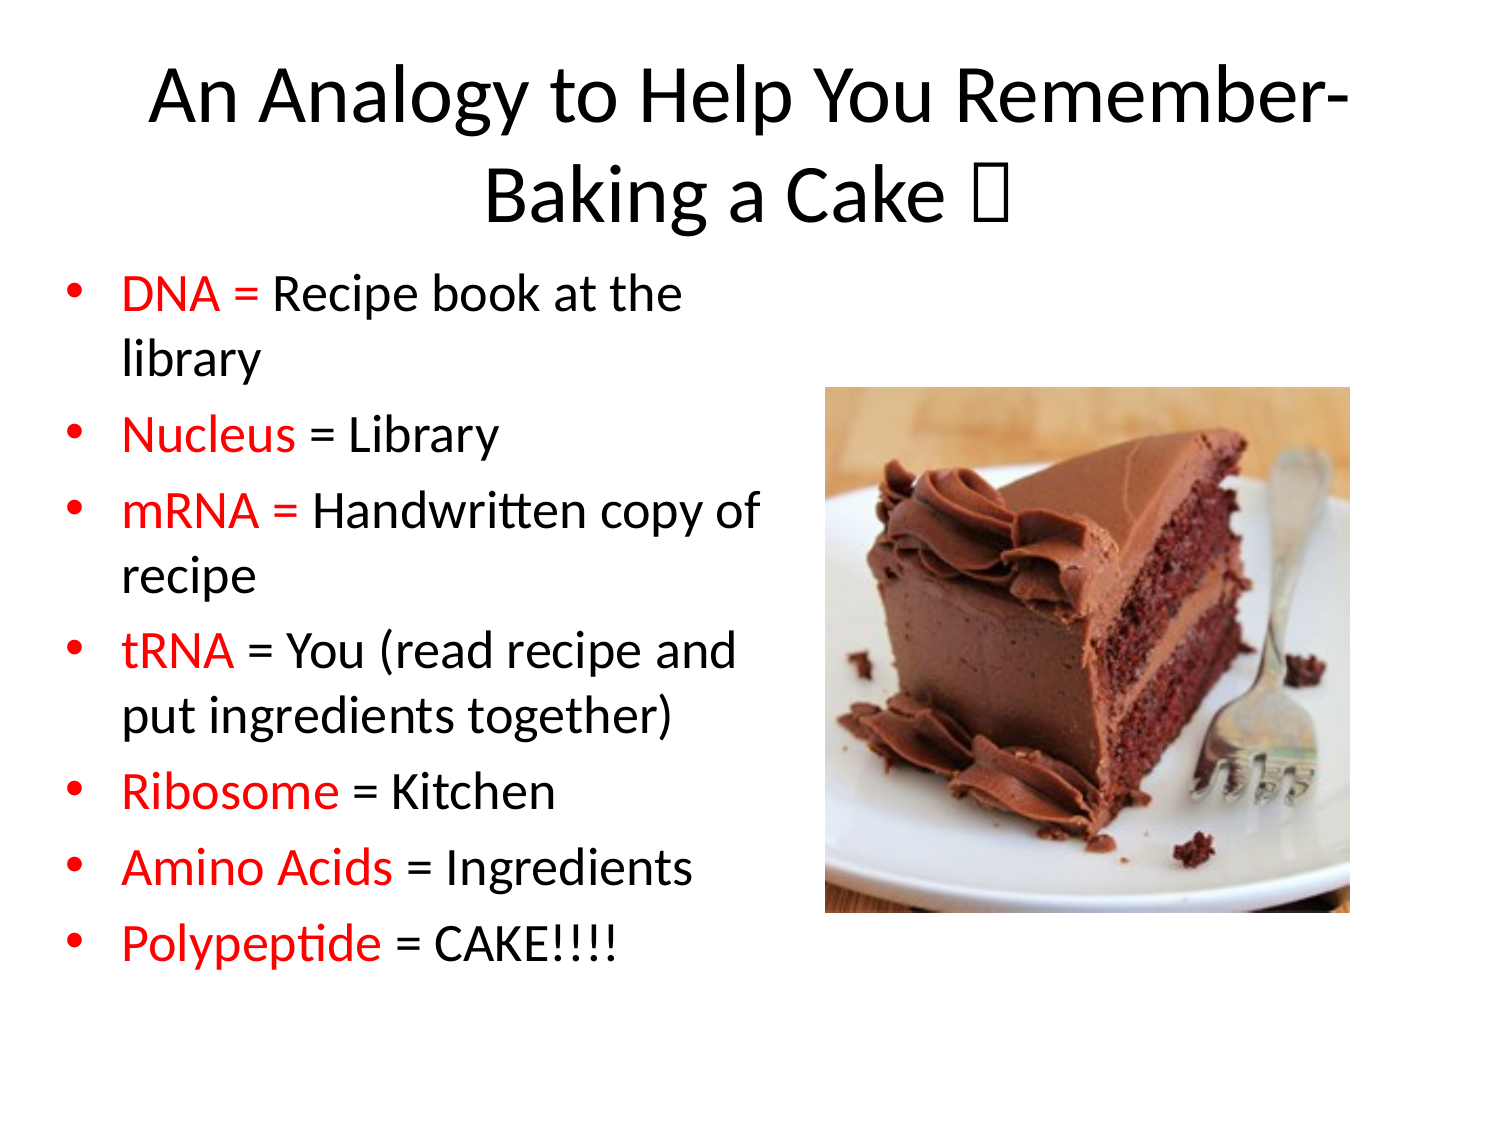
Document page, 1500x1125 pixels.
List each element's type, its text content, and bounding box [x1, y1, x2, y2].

title An Analogy to Help You Remember- Baking a Cake  [74, 44, 1426, 233]
picture [824, 387, 1351, 913]
list DNA = Recipe book at the library Nucleus = Library mRNA = Handwritten copy of recipe tRNA = You (read recipe and put ingredients together) Ribosome = Kitchen Amino Acids = Ingredients Polypeptide = CAKE!!!! [49, 249, 788, 1038]
